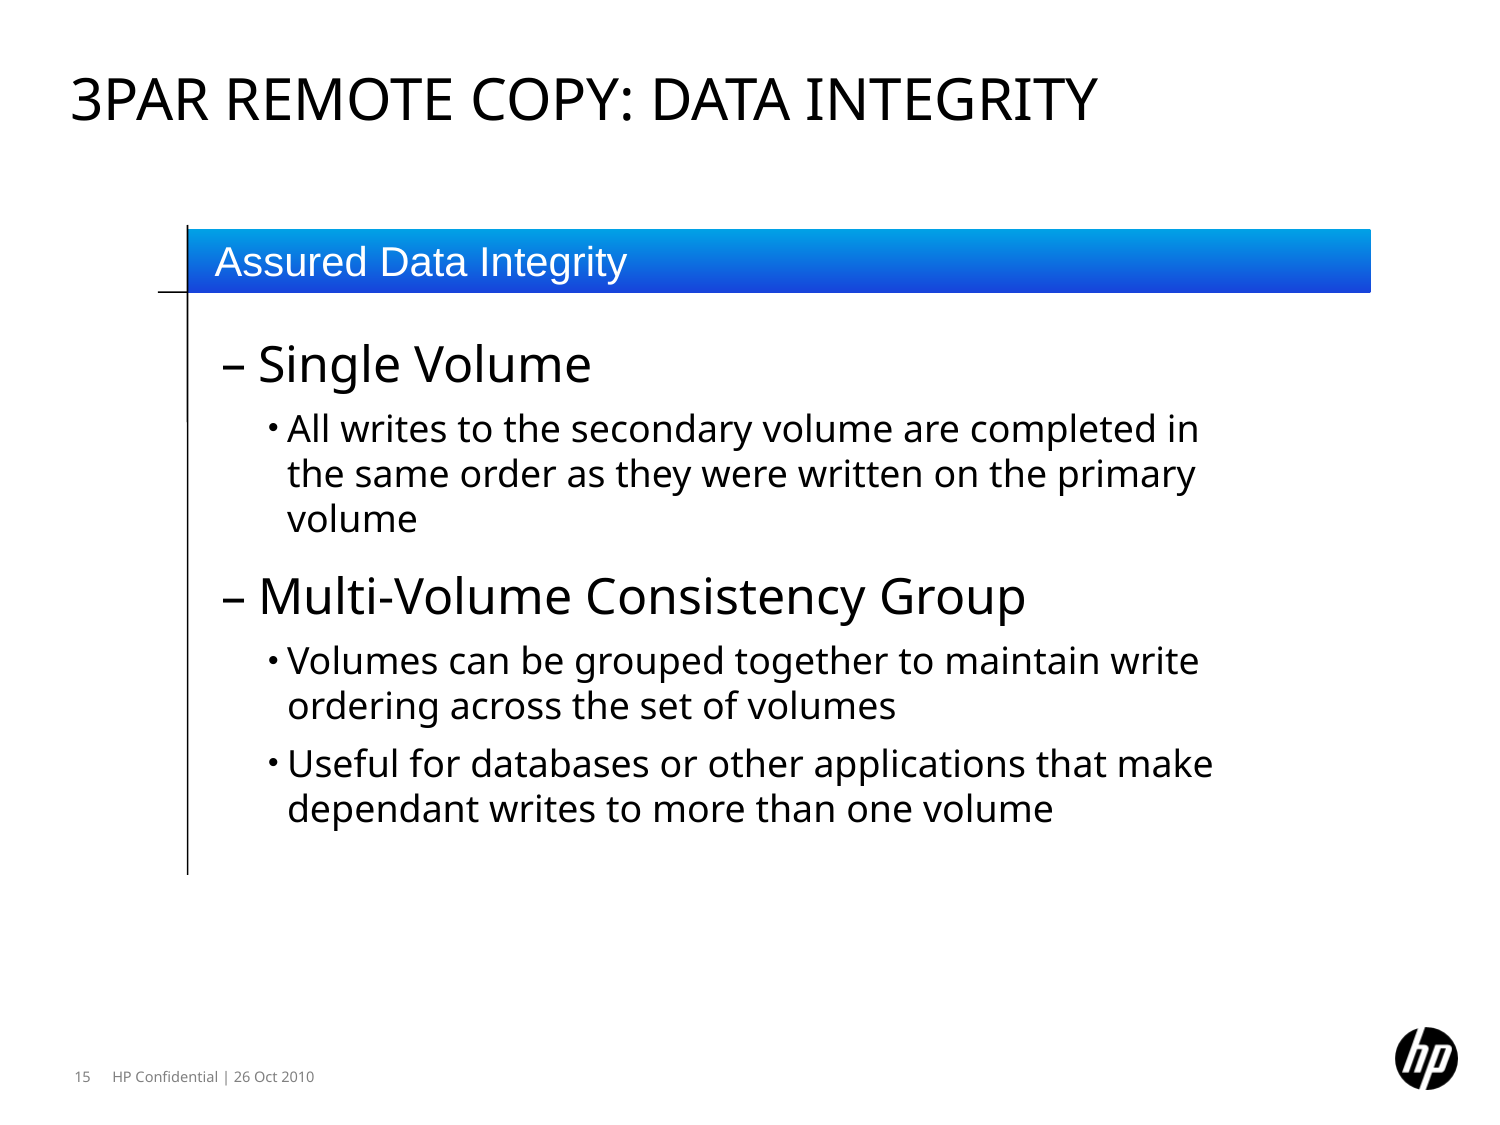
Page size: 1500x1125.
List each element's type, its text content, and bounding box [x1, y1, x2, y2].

text_box [188, 228, 1372, 294]
text_box Single Volume All writes to the secondary volume are completed in the same order as they were written on the primary volume Multi-Volume Consistency Group Volumes can be grouped together to maintain write ordering across the set of volumes Useful for databases or other applications that make dependant writes to more than one volume [206, 324, 1250, 913]
text_box Assured Data Integrity [200, 237, 1308, 292]
picture [1393, 1025, 1460, 1092]
title 3PAR Remote Copy: Data integrity [55, 55, 1451, 128]
